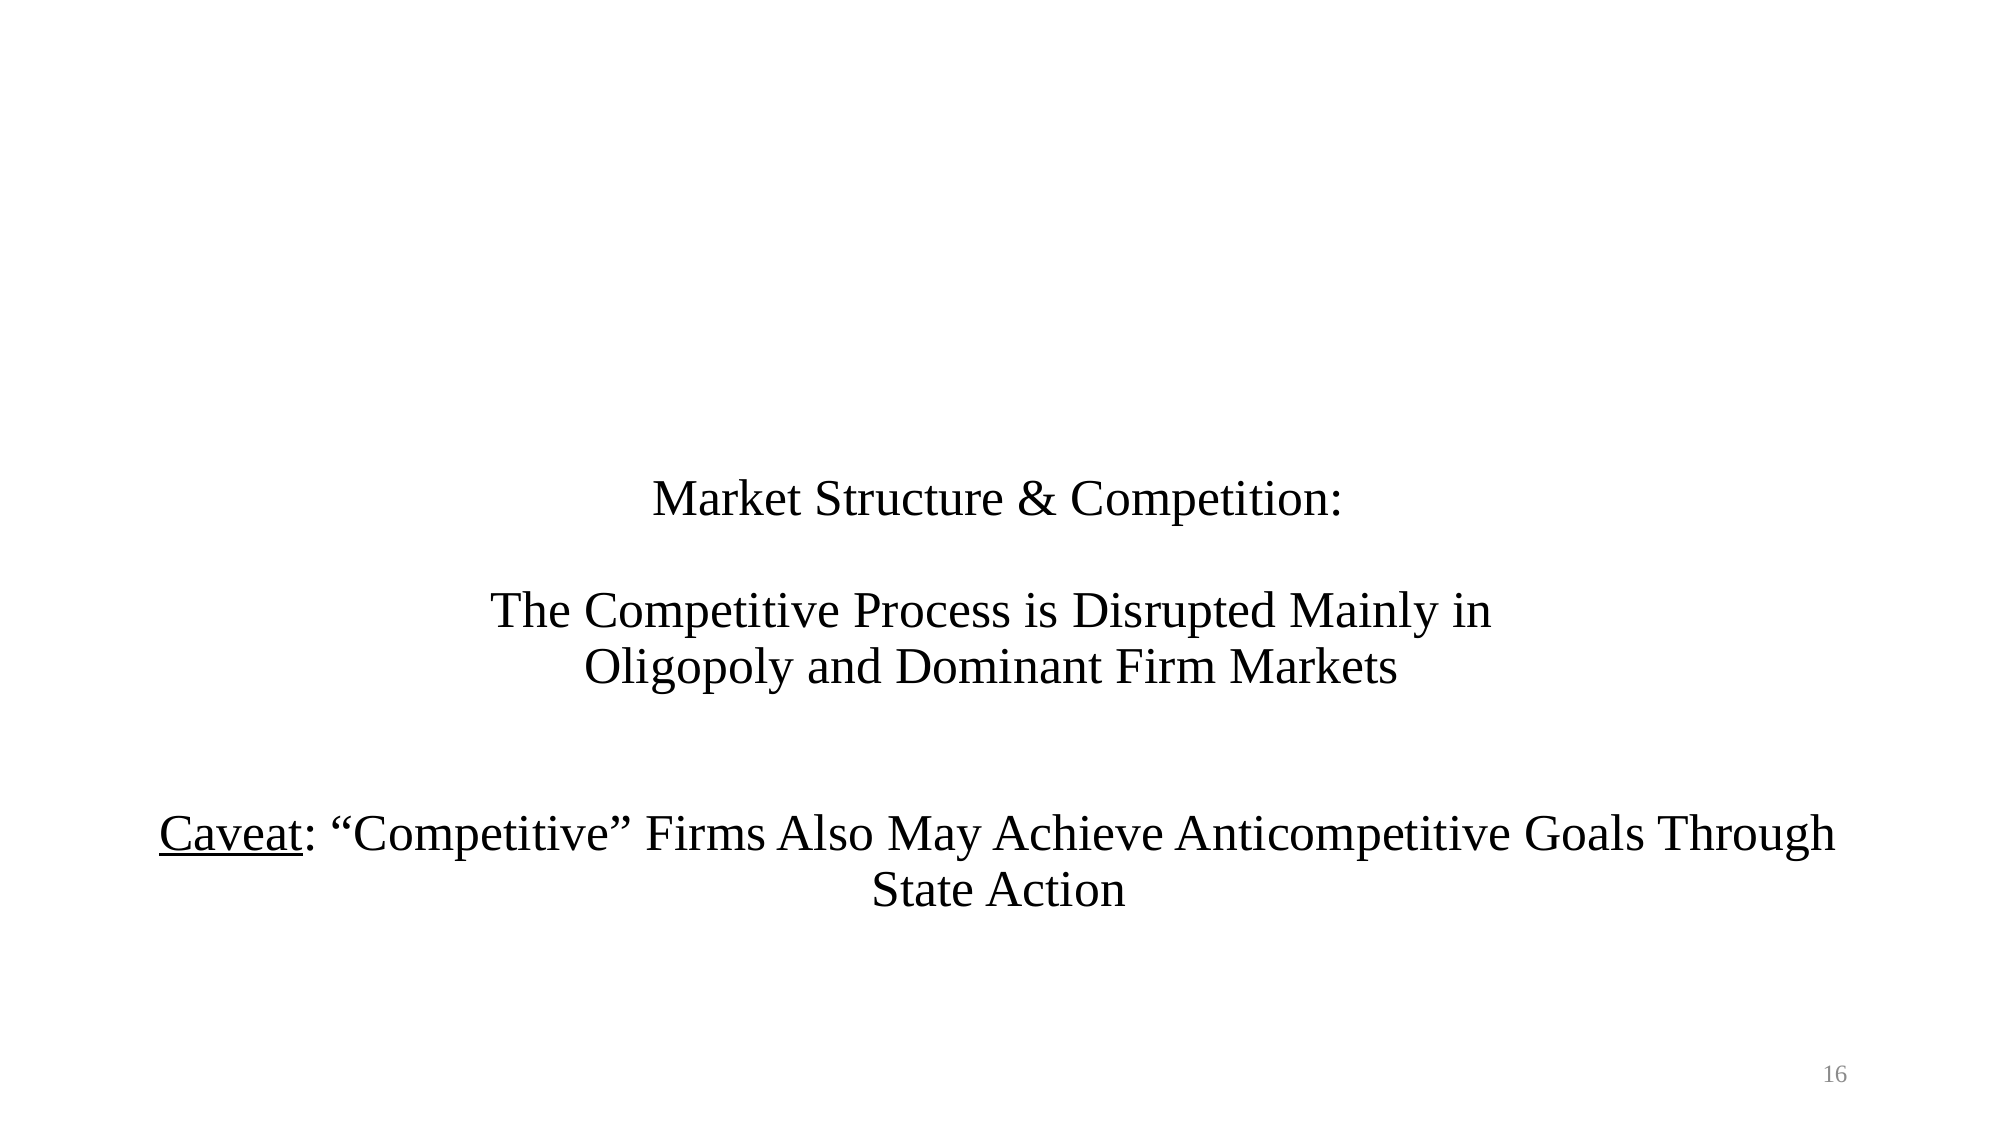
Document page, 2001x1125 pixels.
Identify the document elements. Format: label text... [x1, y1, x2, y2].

slide_number 16 [1412, 1042, 1863, 1103]
list [136, 752, 1862, 999]
title Market Structure & Competition: The Competitive Process is Disrupted Mainly in Oligopoly and Dominant Firm Markets Caveat: “Competitive” Firms Also May Achieve Anticompetitive Goals Through State Action [136, 457, 1862, 752]
